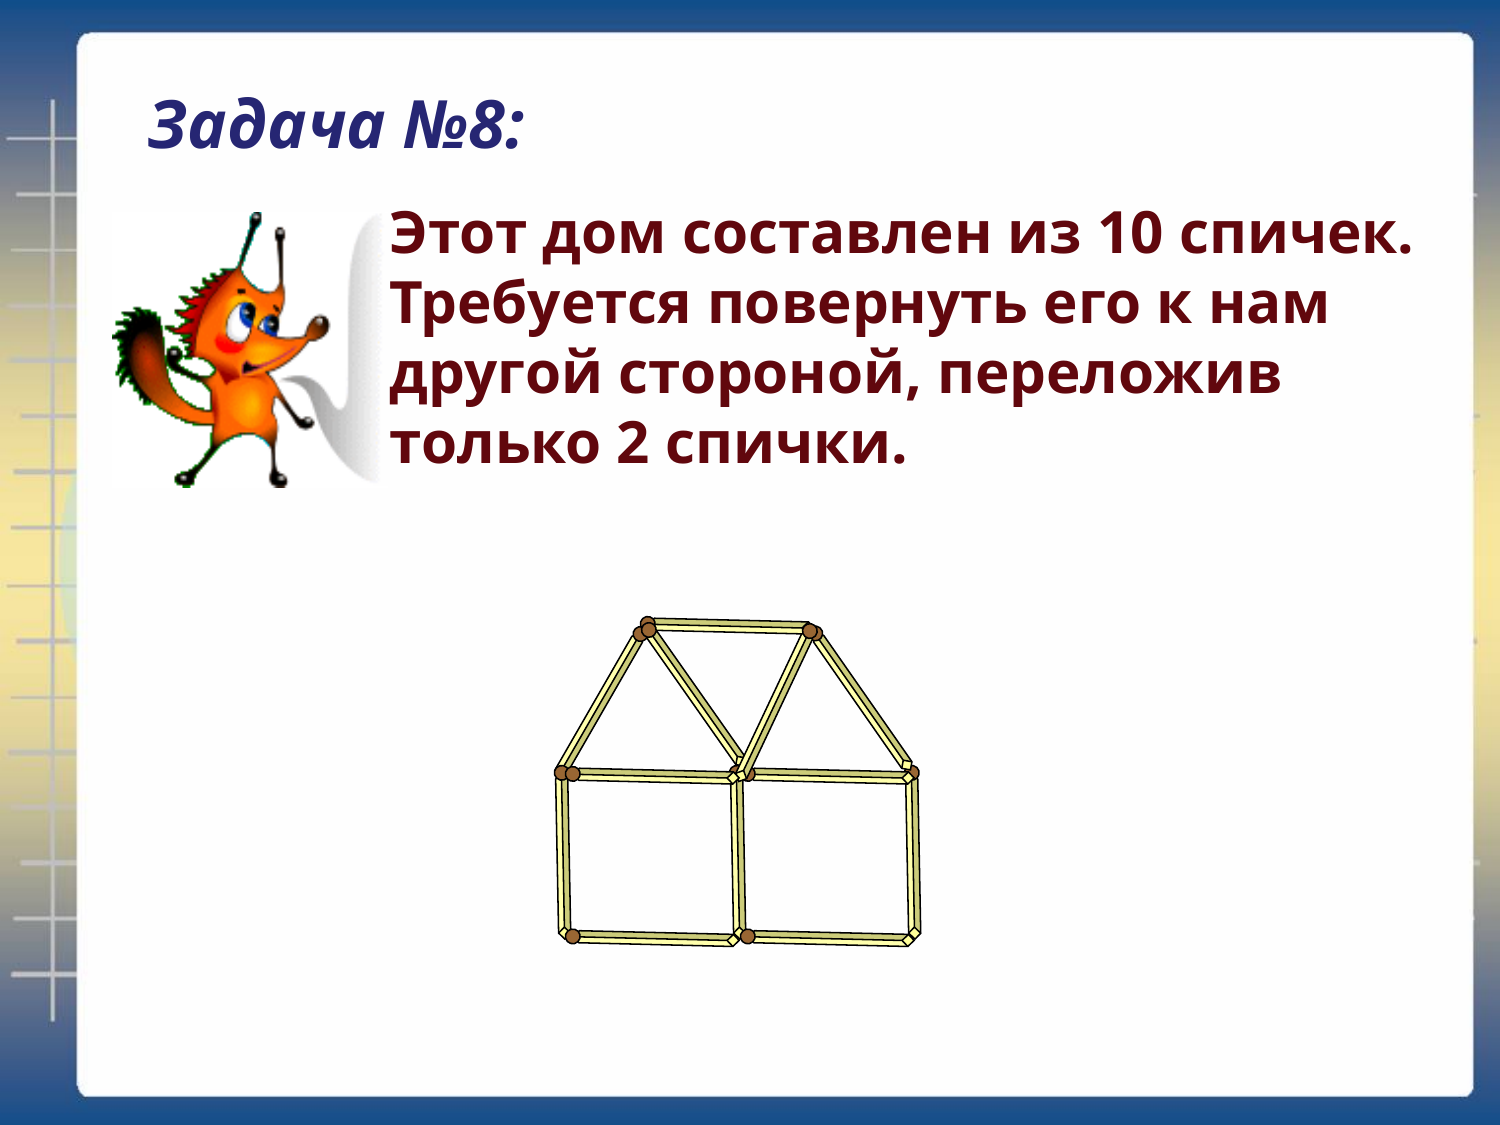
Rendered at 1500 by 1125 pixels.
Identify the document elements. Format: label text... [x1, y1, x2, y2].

picture [0, 0, 1500, 1125]
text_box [675, 788, 801, 914]
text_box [500, 788, 627, 914]
text_box Задача №8: [133, 74, 540, 170]
text_box Этот дом составлен из 10 спичек. Требуется повернуть его к нам другой стороной, переложив только 2 спички. [375, 187, 1450, 483]
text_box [588, 713, 714, 839]
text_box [763, 875, 889, 1002]
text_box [850, 788, 977, 914]
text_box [538, 638, 625, 765]
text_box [630, 630, 757, 711]
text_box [713, 638, 840, 765]
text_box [797, 634, 923, 761]
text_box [588, 875, 714, 1002]
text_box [663, 563, 789, 637]
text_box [763, 713, 889, 839]
